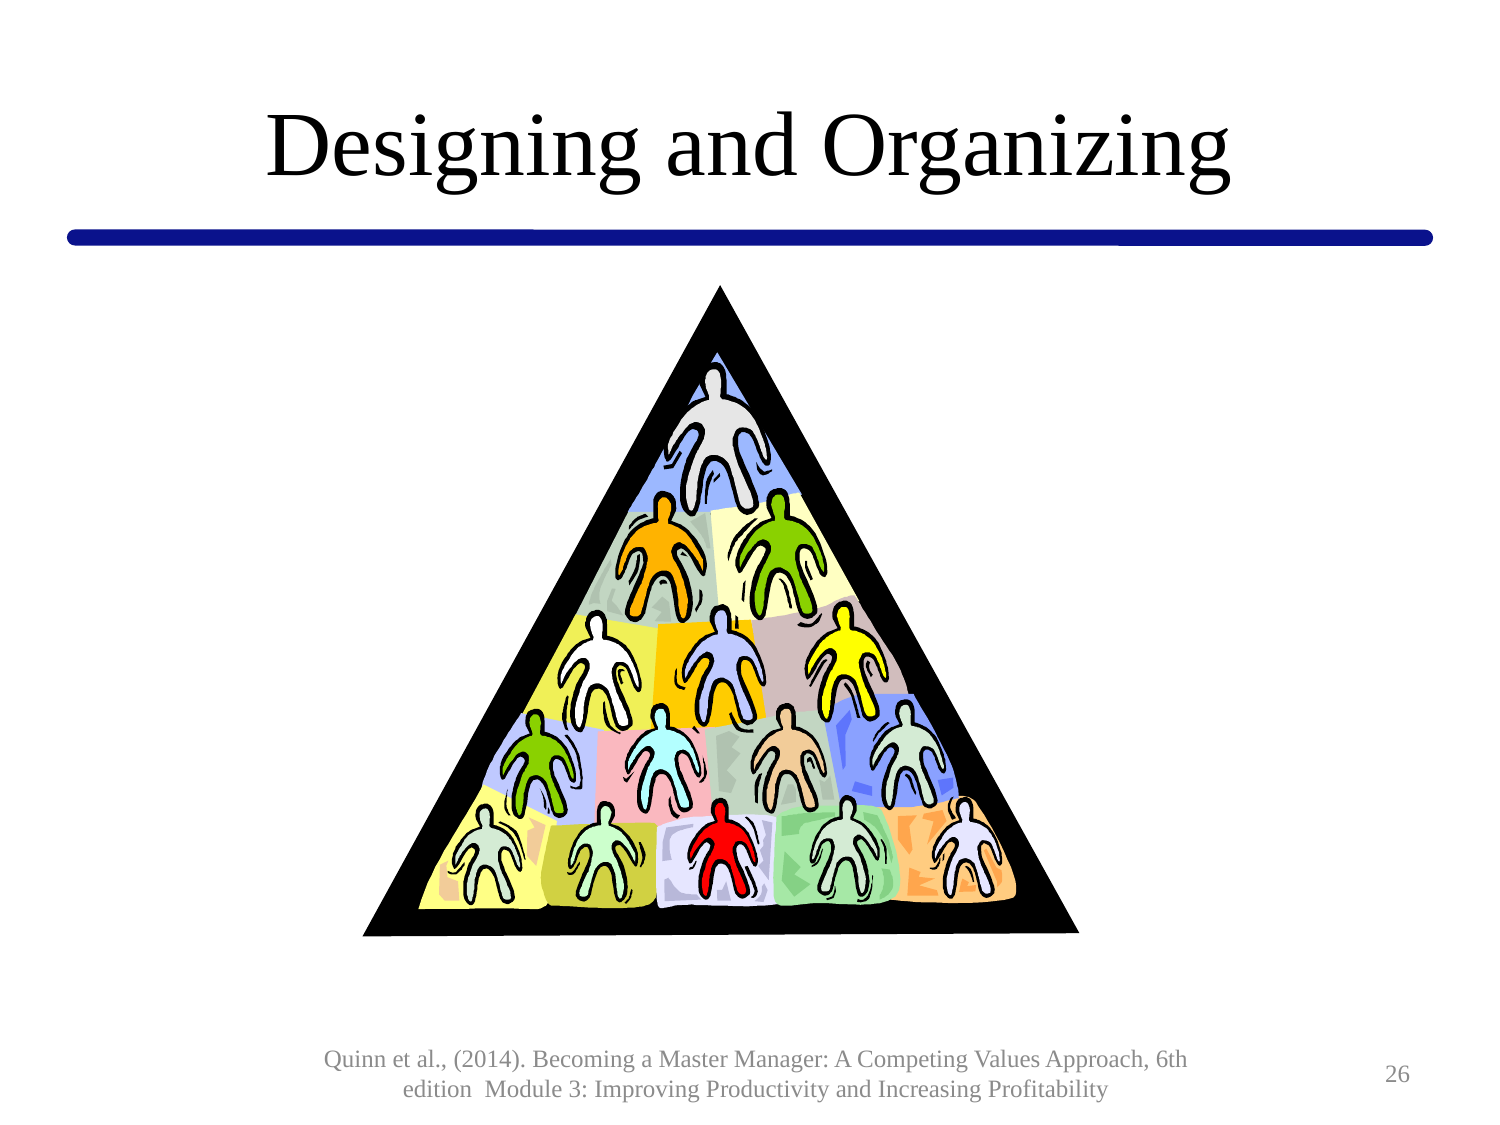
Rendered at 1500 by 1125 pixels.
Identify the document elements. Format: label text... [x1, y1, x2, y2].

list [362, 276, 1088, 945]
title Designing and Organizing [75, 45, 1425, 233]
slide_number 26 [1074, 1042, 1425, 1103]
footer Quinn et al., (2014). Becoming a Master Manager: A Competing Values Approach, 6th edition Module 3: Improving Productivity and Increasing Profitability [287, 1042, 1074, 1103]
